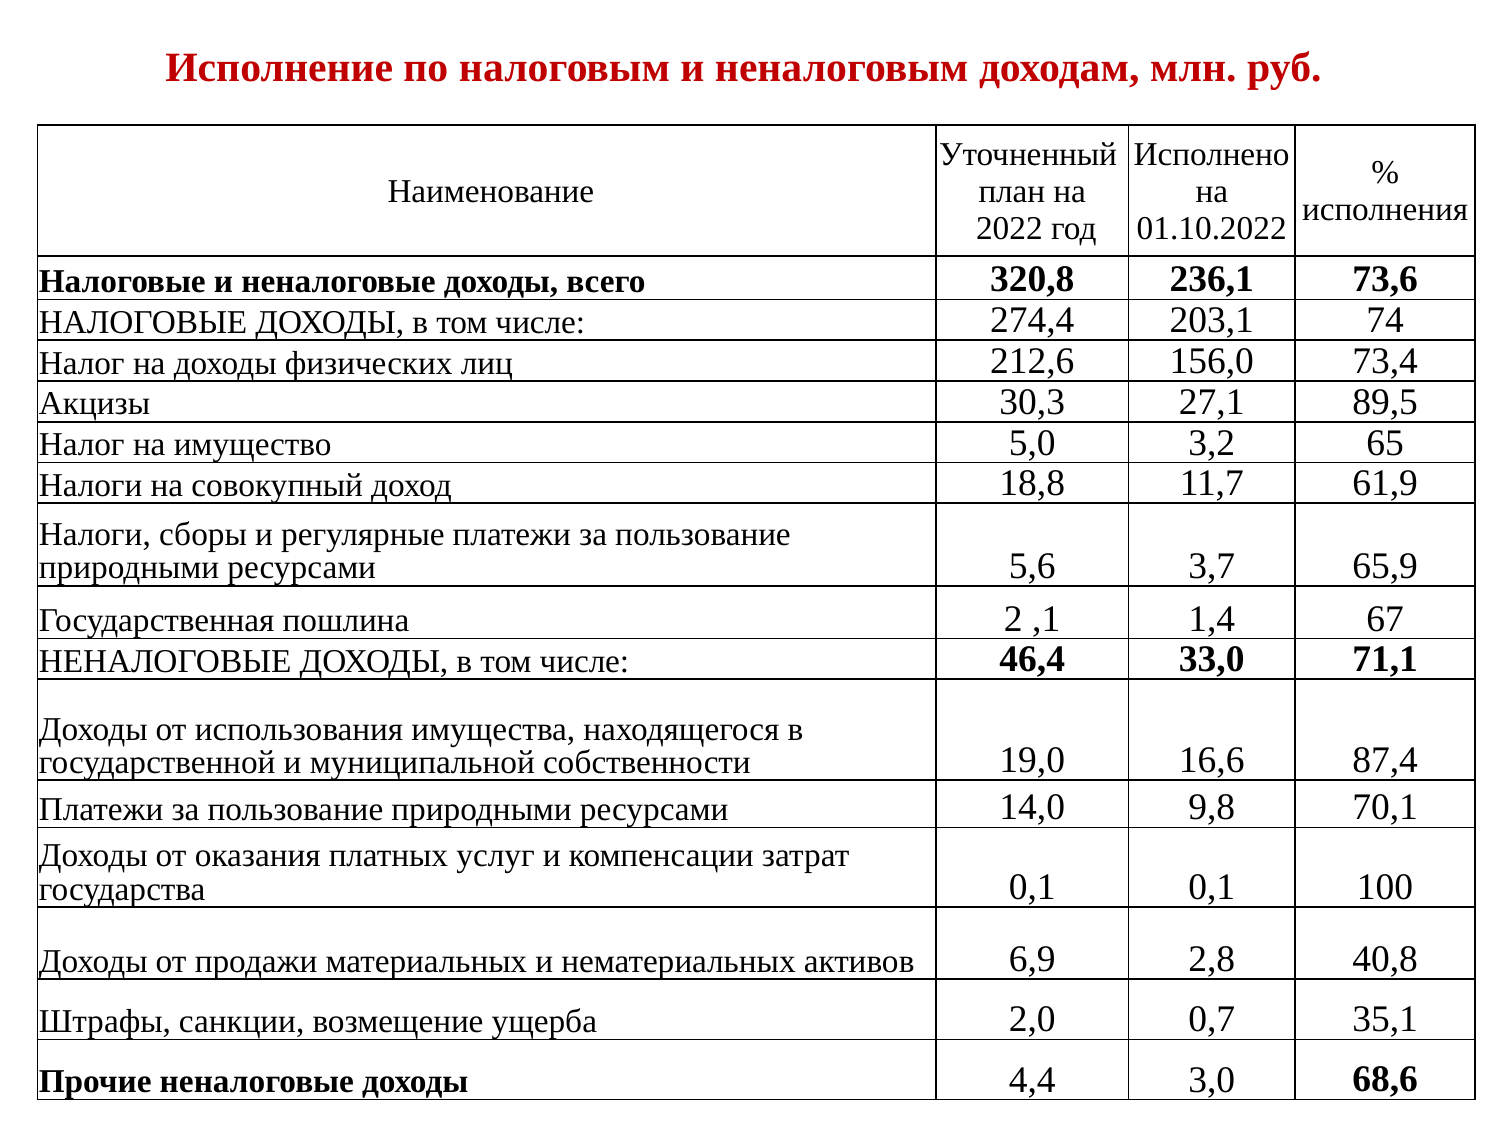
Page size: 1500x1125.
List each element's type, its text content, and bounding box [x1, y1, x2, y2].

table_cell Государственная пошлина [38, 587, 935, 638]
table_cell 73,4 [1296, 341, 1474, 380]
table_cell 61,9 [1296, 463, 1474, 502]
table_cell 0,1 [1129, 828, 1294, 906]
table_cell Налоги, сборы и регулярные платежи за пользование природными ресурсами [38, 504, 935, 585]
table_cell Прочие неналоговые доходы [38, 1040, 935, 1099]
table_cell 74 [1296, 300, 1474, 339]
table_cell 5,0 [937, 423, 1128, 462]
table_cell 27,1 [1129, 382, 1294, 421]
table_header Исполнено на 01.10.2022 [1129, 126, 1294, 255]
table_cell 100 [1296, 828, 1474, 906]
table_cell Доходы от использования имущества, находящегося в государственной и муниципальной собственности [38, 680, 935, 779]
table_cell 9,8 [1129, 781, 1294, 827]
table_cell 87,4 [1296, 680, 1474, 779]
table_cell 3,0 [1129, 1040, 1294, 1099]
table_cell Доходы от оказания платных услуг и компенсации затрат государства [38, 828, 935, 906]
table_cell Платежи за пользование природными ресурсами [38, 781, 935, 827]
table_cell 89,5 [1296, 382, 1474, 421]
table_cell 320,8 [937, 257, 1128, 299]
table_cell 4,4 [937, 1040, 1128, 1099]
table_cell 3,2 [1129, 423, 1294, 462]
table_cell 3,7 [1129, 504, 1294, 585]
table_cell 2 ,1 [937, 587, 1128, 638]
table_cell 203,1 [1129, 300, 1294, 339]
table_cell 46,4 [937, 639, 1128, 678]
table_cell 19,0 [937, 680, 1128, 779]
table_cell Налог на имущество [38, 423, 935, 462]
title Исполнение по налоговым и неналоговым доходам, млн. руб. [37, 24, 1450, 105]
table_cell 212,6 [937, 341, 1128, 380]
table_cell Налоги на совокупный доход [38, 463, 935, 502]
table_cell 33,0 [1129, 639, 1294, 678]
table_cell 2,0 [937, 980, 1128, 1039]
table_cell Доходы от продажи материальных и нематериальных активов [38, 908, 935, 978]
table_cell 30,3 [937, 382, 1128, 421]
table_cell 65 [1296, 423, 1474, 462]
table_cell 73,6 [1296, 257, 1474, 299]
table_cell Налог на доходы физических лиц [38, 341, 935, 380]
table_cell 18,8 [937, 463, 1128, 502]
table_header Уточненный план на 2022 год [937, 126, 1128, 255]
table_cell 0,7 [1129, 980, 1294, 1039]
table_cell 2,8 [1129, 908, 1294, 978]
table_cell 5,6 [937, 504, 1128, 585]
table_cell 6,9 [937, 908, 1128, 978]
table_cell 0,1 [937, 828, 1128, 906]
table_cell 71,1 [1296, 639, 1474, 678]
table_cell 40,8 [1296, 908, 1474, 978]
table_cell НЕНАЛОГОВЫЕ ДОХОДЫ, в том числе: [38, 639, 935, 678]
table_cell Налоговые и неналоговые доходы, всего [38, 257, 935, 299]
table_cell 1,4 [1129, 587, 1294, 638]
table_cell 11,7 [1129, 463, 1294, 502]
table_cell 14,0 [937, 781, 1128, 827]
table_cell 156,0 [1129, 341, 1294, 380]
table_header Наименование [38, 126, 935, 255]
table_cell 35,1 [1296, 980, 1474, 1039]
table_cell Акцизы [38, 382, 935, 421]
table_cell 236,1 [1129, 257, 1294, 299]
table_cell 274,4 [937, 300, 1128, 339]
table_cell Штрафы, санкции, возмещение ущерба [38, 980, 935, 1039]
table_cell НАЛОГОВЫЕ ДОХОДЫ, в том числе: [38, 300, 935, 339]
table_cell 67 [1296, 587, 1474, 638]
table_cell 16,6 [1129, 680, 1294, 779]
table_cell 70,1 [1296, 781, 1474, 827]
table_cell 65,9 [1296, 504, 1474, 585]
table_header % исполнения [1296, 126, 1474, 255]
table_cell 68,6 [1296, 1040, 1474, 1099]
